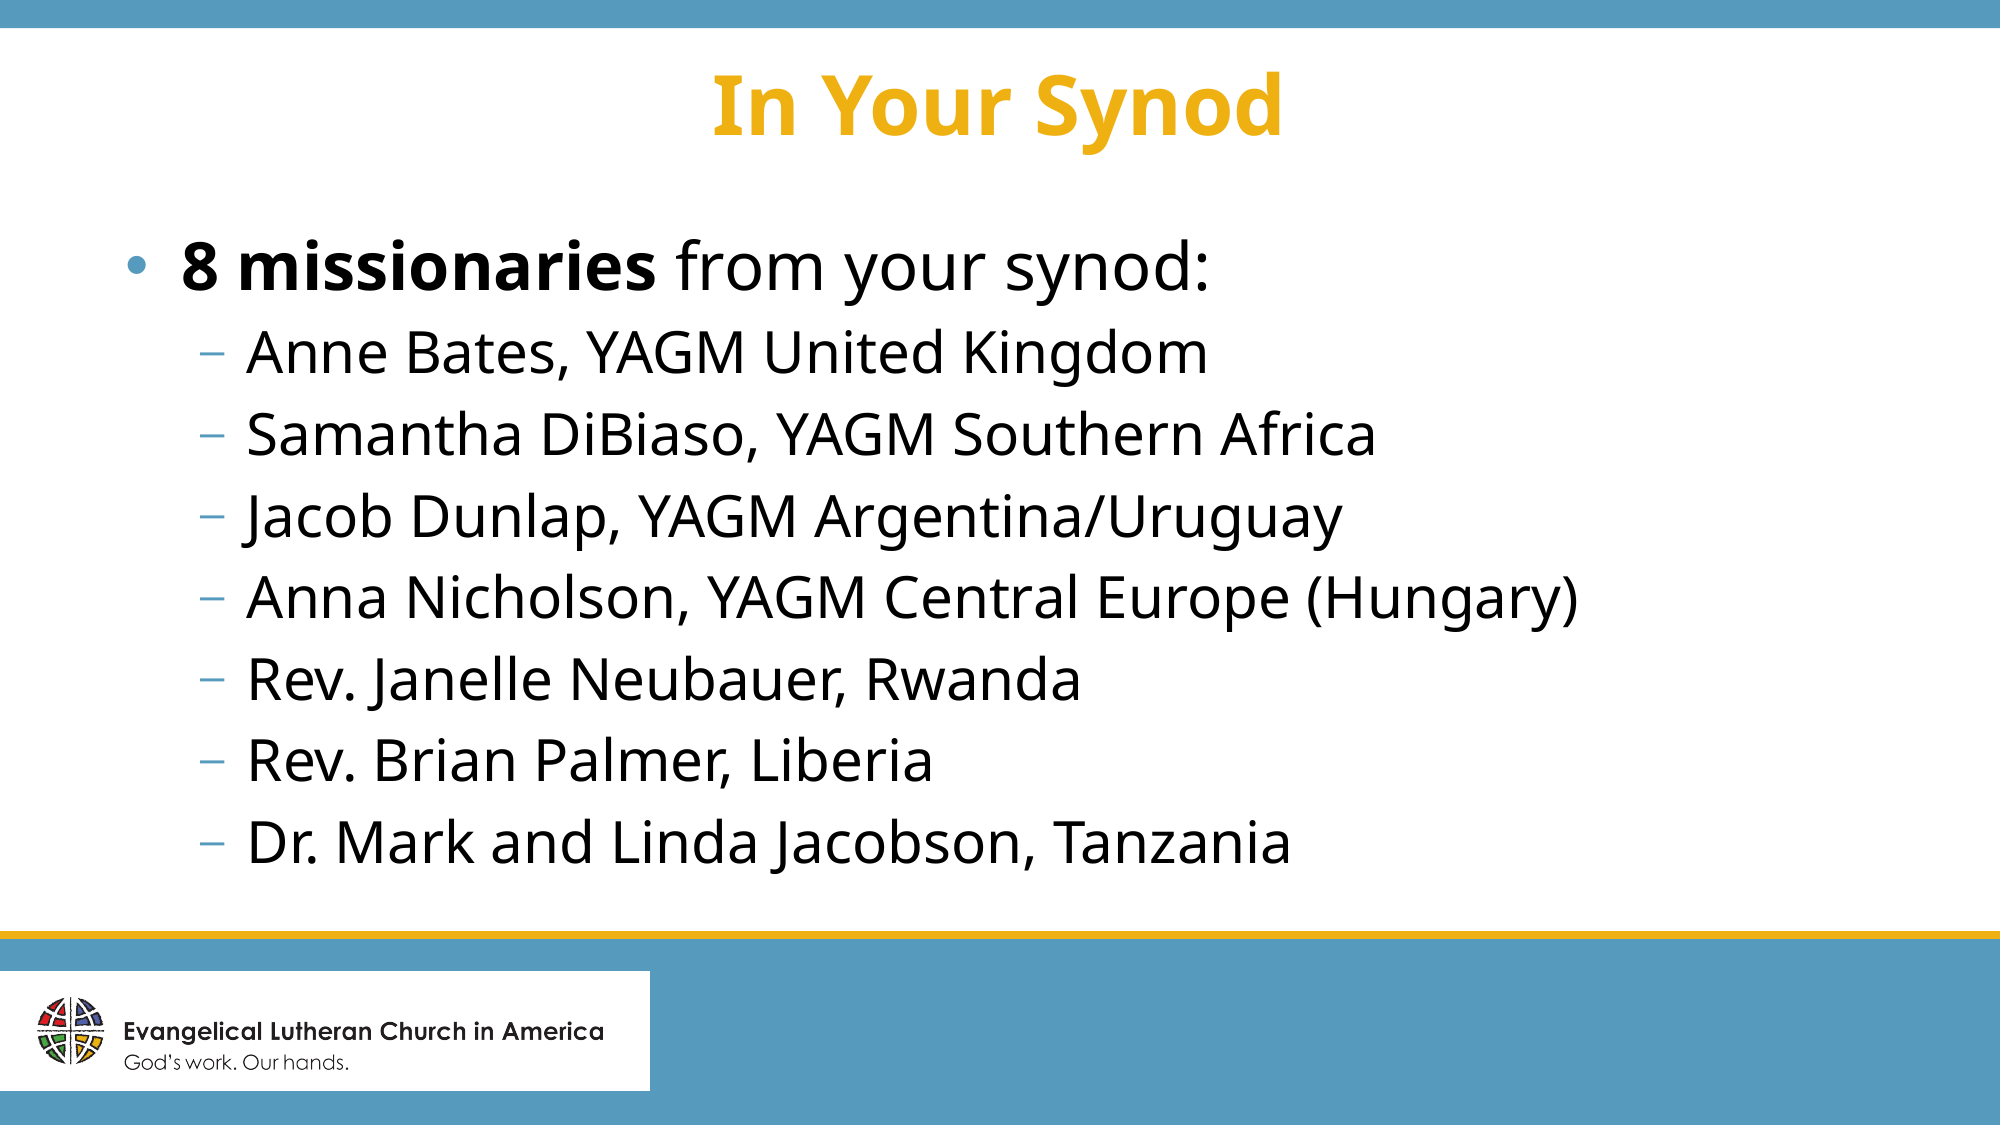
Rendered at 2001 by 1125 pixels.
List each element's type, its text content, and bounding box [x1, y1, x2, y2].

picture [37, 997, 603, 1071]
title In Your Synod [125, 45, 1875, 207]
list 8 missionaries from your synod: Anne Bates, YAGM United Kingdom Samantha DiBiaso, YAGM Southern Africa Jacob Dunlap, YAGM Argentina/Uruguay Anna Nicholson, YAGM Central Europe (Hungary) Rev. Janelle Neubauer, Rwanda Rev. Brian Palmer, Liberia Dr. Mark and Linda Jacobson, Tanzania [125, 216, 1875, 899]
